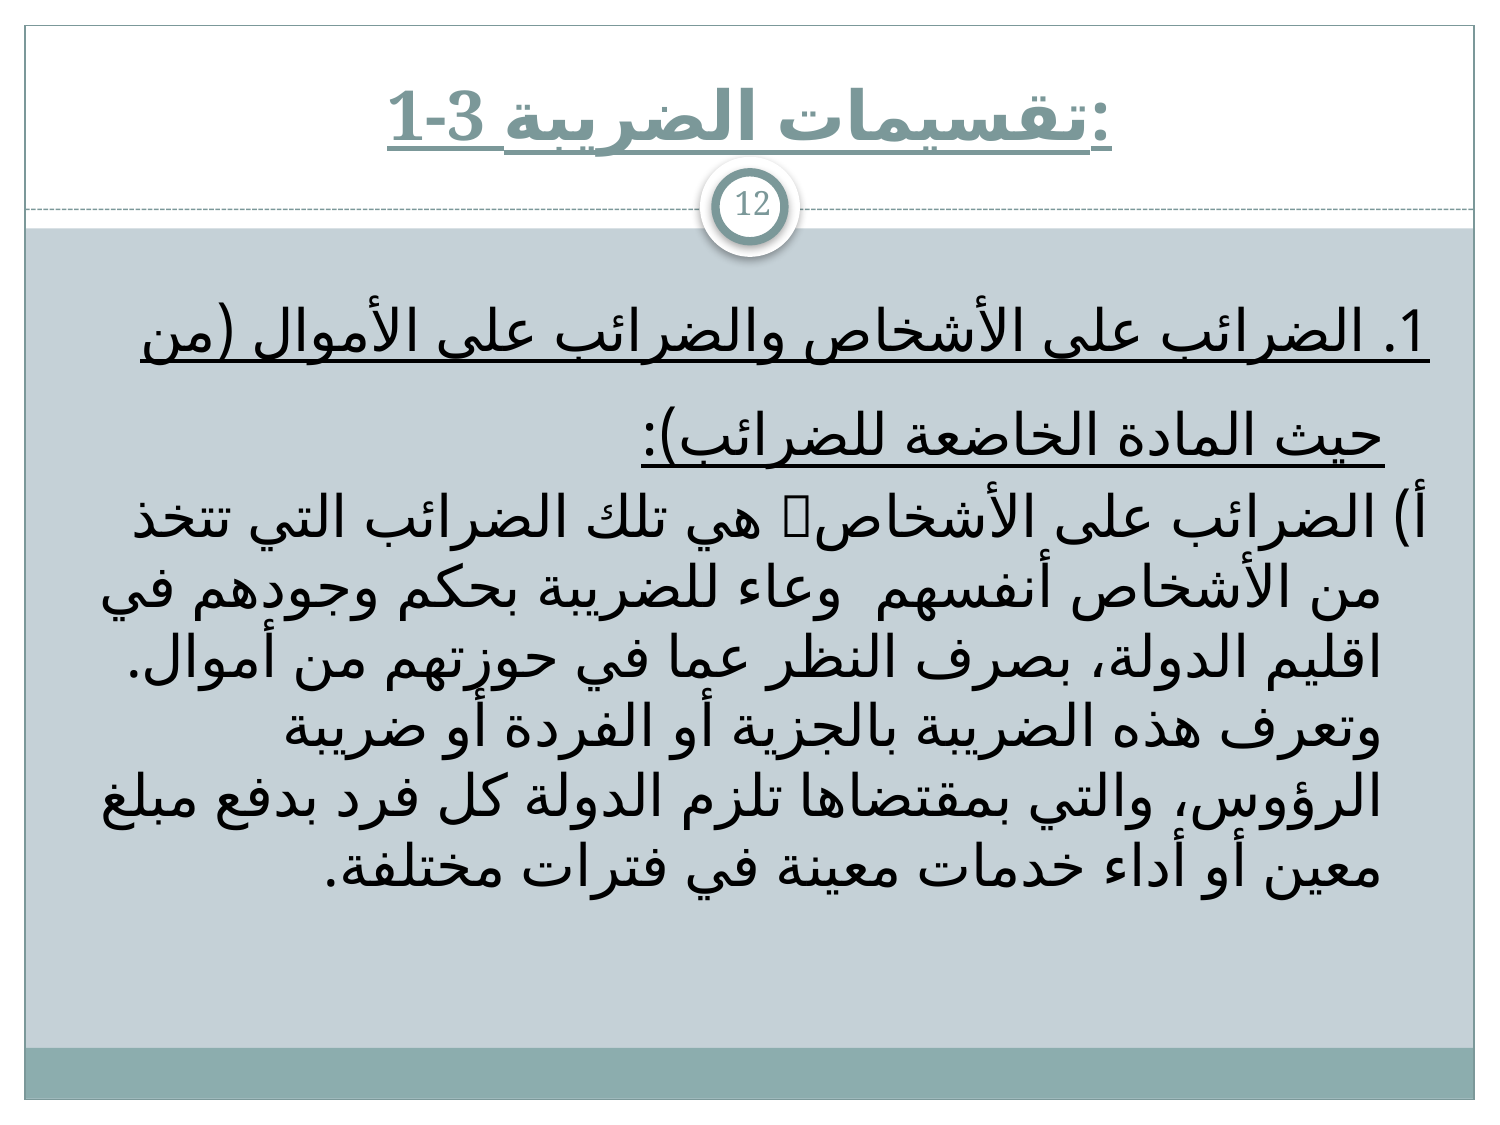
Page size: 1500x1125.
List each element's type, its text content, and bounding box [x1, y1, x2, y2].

title 1-3 تقسيمات الضريبة: [49, 37, 1450, 162]
list 1. الضرائب على الأشخاص والضرائب على الأموال (من حيث المادة الخاضعة للضرائب): أ) الضرائب على الأشخاص هي تلك الضرائب التي تتخذ من الأشخاص أنفسهم وعاء للضريبة بحكم وجودهم في اقليم الدولة، بصرف النظر عما في حوزتهم من أموال. وتعرف هذه الضريبة بالجزية أو الفردة أو ضريبة الرؤوس، والتي بمقتضاها تلزم الدولة كل فرد بدفع مبلغ معين أو أداء خدمات معينة في فترات مختلفة. [49, 250, 1445, 1001]
slide_number 12 [715, 168, 791, 241]
